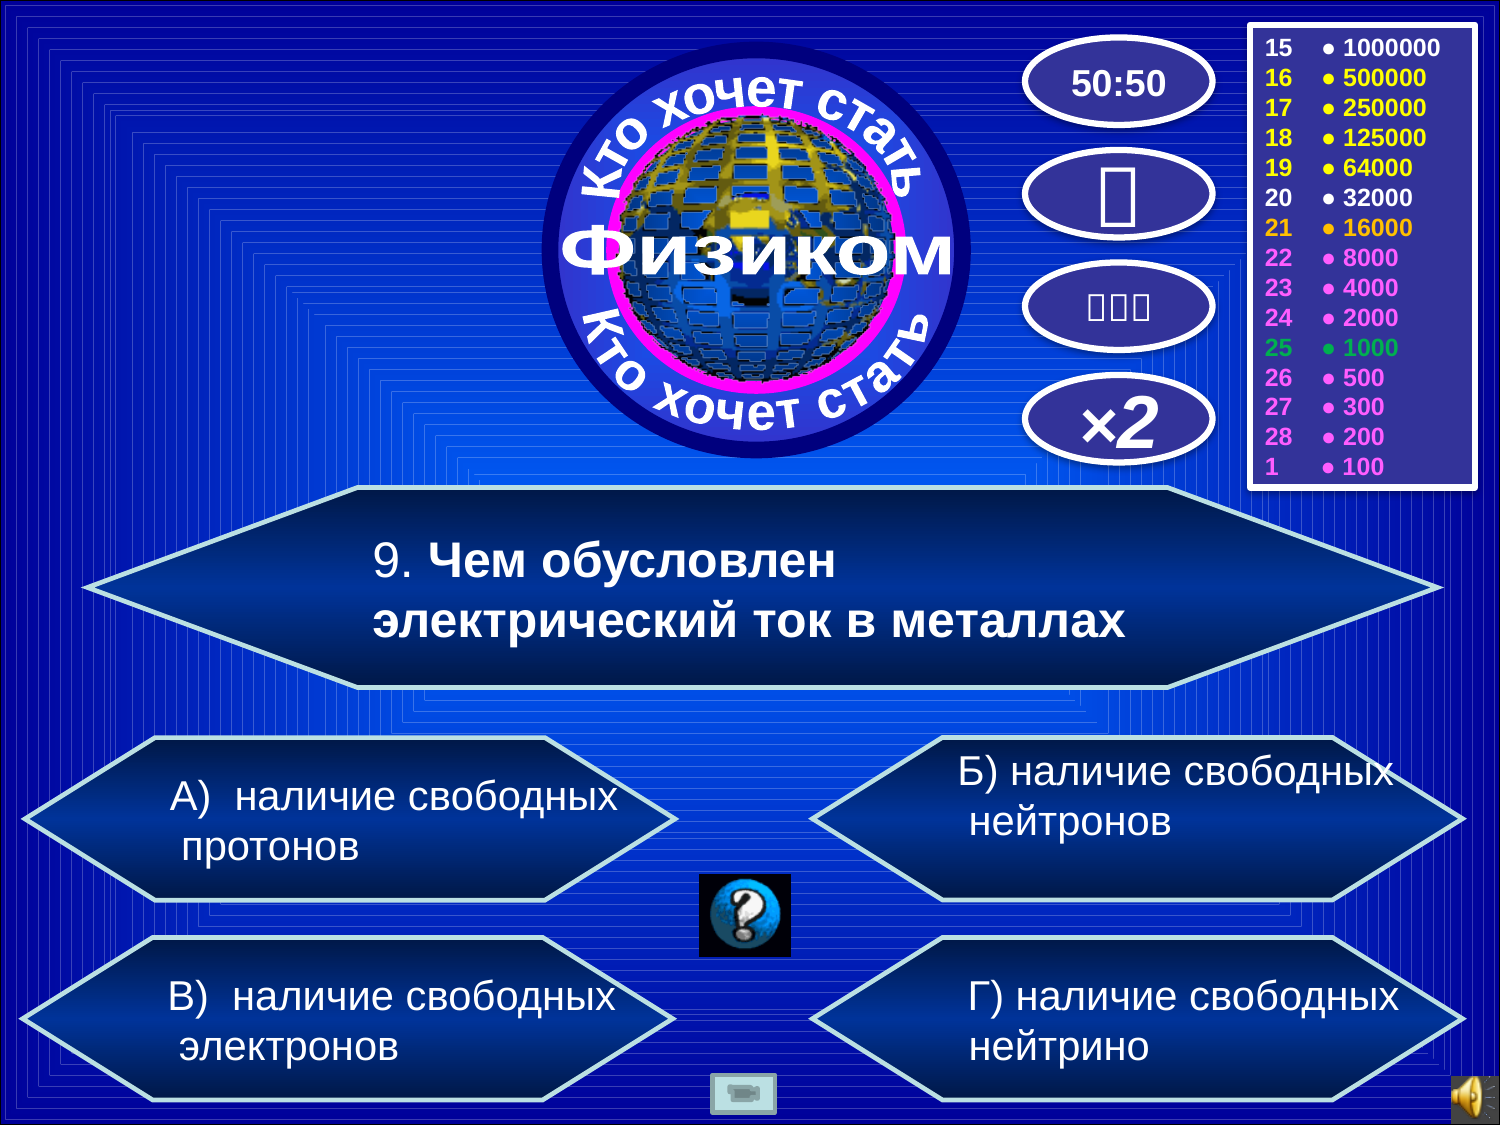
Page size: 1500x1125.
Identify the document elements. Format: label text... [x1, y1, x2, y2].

text_box [0, 0, 1500, 1125]
text_box ● 1000000 ● 500000 ● 250000 ● 125000 ● 64000 ● 32000 ● 16000 ● 8000 ● 4000 ● 2000 ● 1000 ● 500 ● 300 ● 200 1 ● 100 [1247, 22, 1478, 491]
picture [1449, 1074, 1500, 1125]
text_box 50:50 [1021, 34, 1216, 129]
text_box В) наличие свободных электронов [22, 937, 673, 1100]
text_box [549, 49, 963, 391]
text_box Г) наличие свободных нейтрино [812, 937, 1463, 1100]
text_box  [1021, 146, 1216, 241]
text_box [710, 1073, 777, 1115]
picture [612, 112, 901, 388]
text_box 9. Чем обусловлен электрический ток в металлах [87, 487, 1438, 688]
text_box [615, 396, 898, 451]
text_box  [1021, 259, 1216, 354]
text_box А) наличие свободных протонов [24, 737, 676, 901]
picture [699, 874, 791, 958]
text_box ×2 [1021, 371, 1216, 466]
text_box Б) наличие свободных нейтронов [812, 737, 1463, 900]
